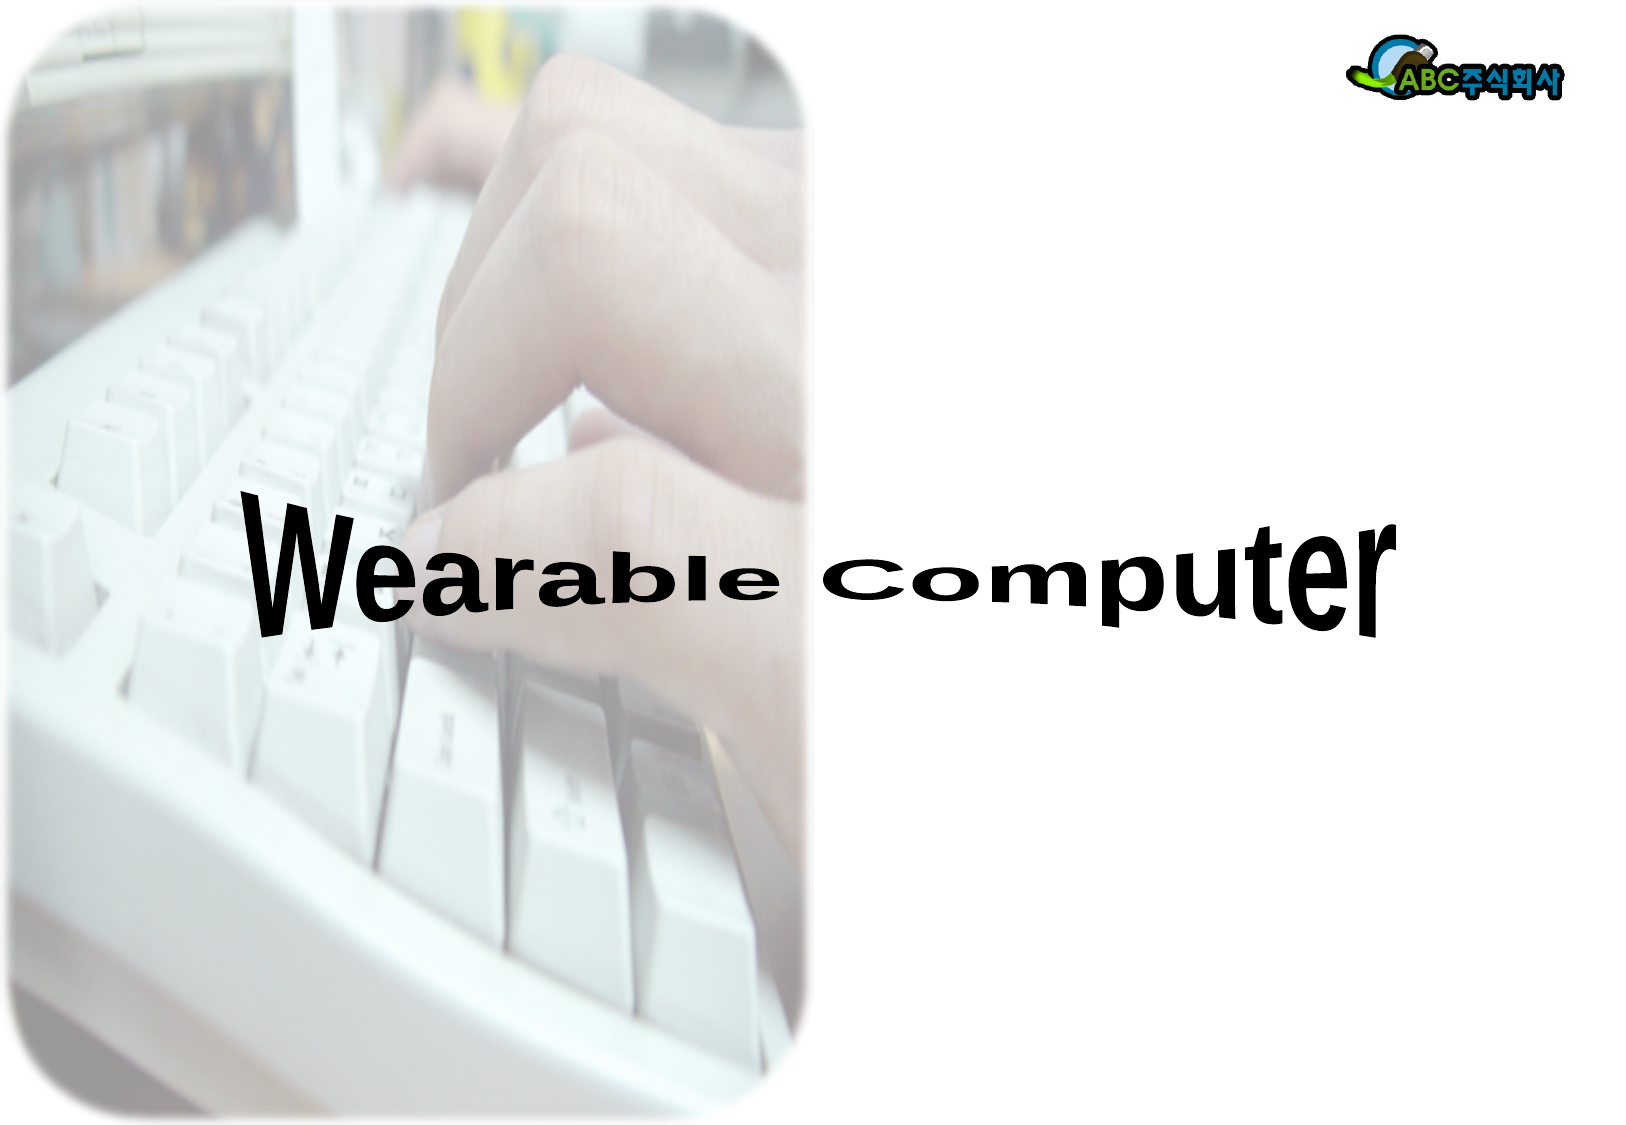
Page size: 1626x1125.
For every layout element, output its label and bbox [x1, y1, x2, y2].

picture [1336, 27, 1571, 105]
text_box [15, 15, 798, 1111]
